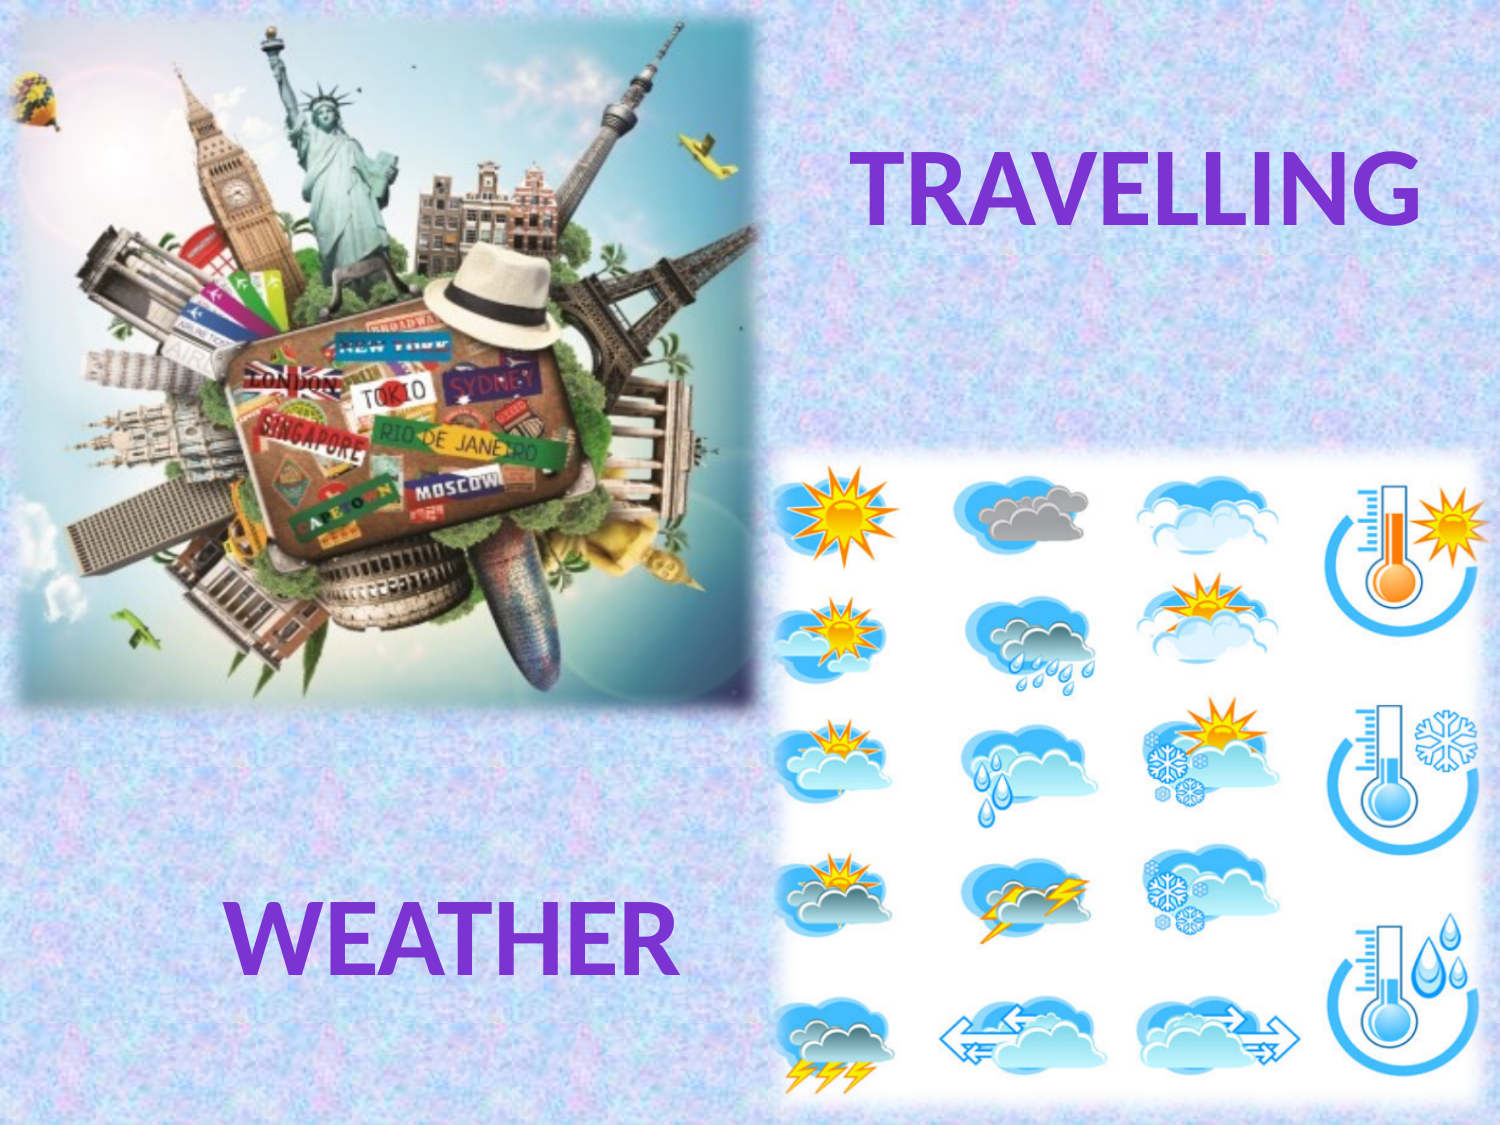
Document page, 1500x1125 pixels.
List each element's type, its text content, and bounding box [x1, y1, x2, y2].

text_box Travelling [834, 105, 1439, 256]
text_box weather [152, 855, 753, 1006]
picture [0, 0, 1500, 1125]
